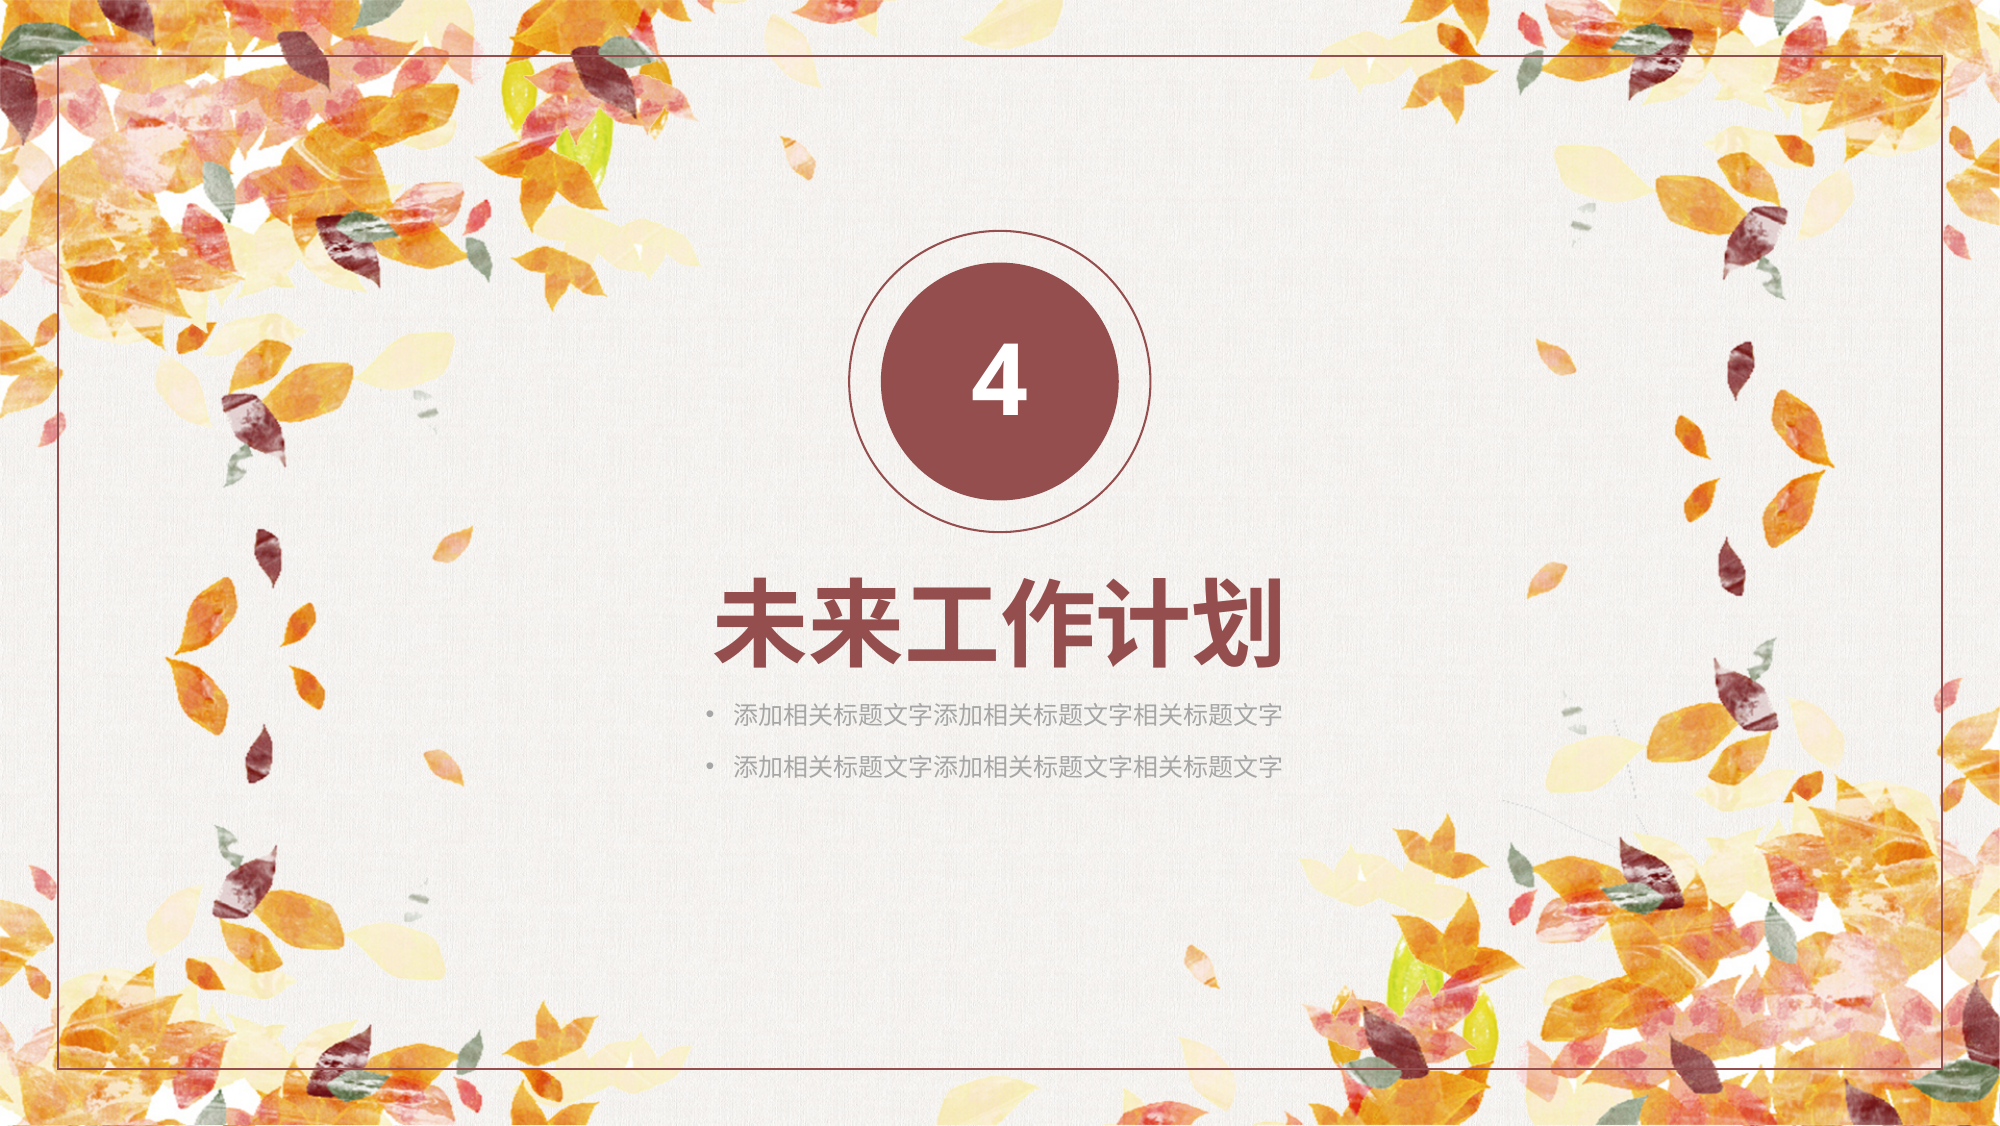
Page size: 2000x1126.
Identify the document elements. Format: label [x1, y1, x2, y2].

picture [0, 0, 2000, 1126]
text_box [849, 230, 1151, 533]
